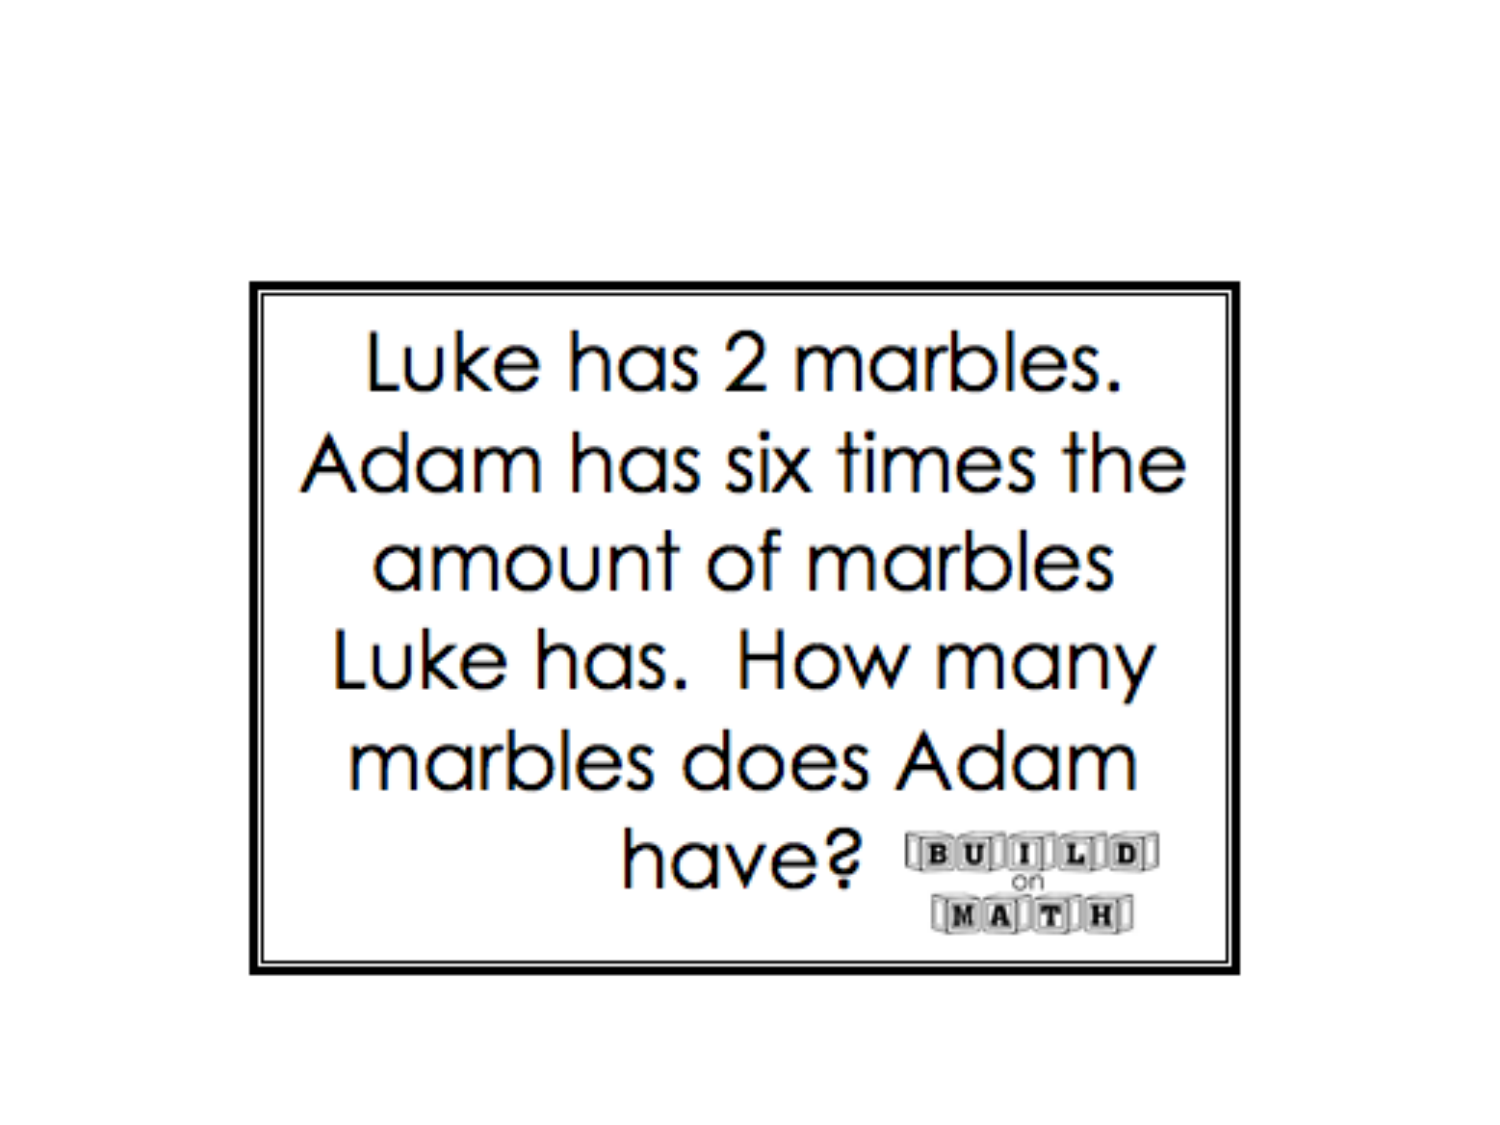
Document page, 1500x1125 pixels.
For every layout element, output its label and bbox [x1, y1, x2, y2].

list [74, 262, 1426, 1006]
